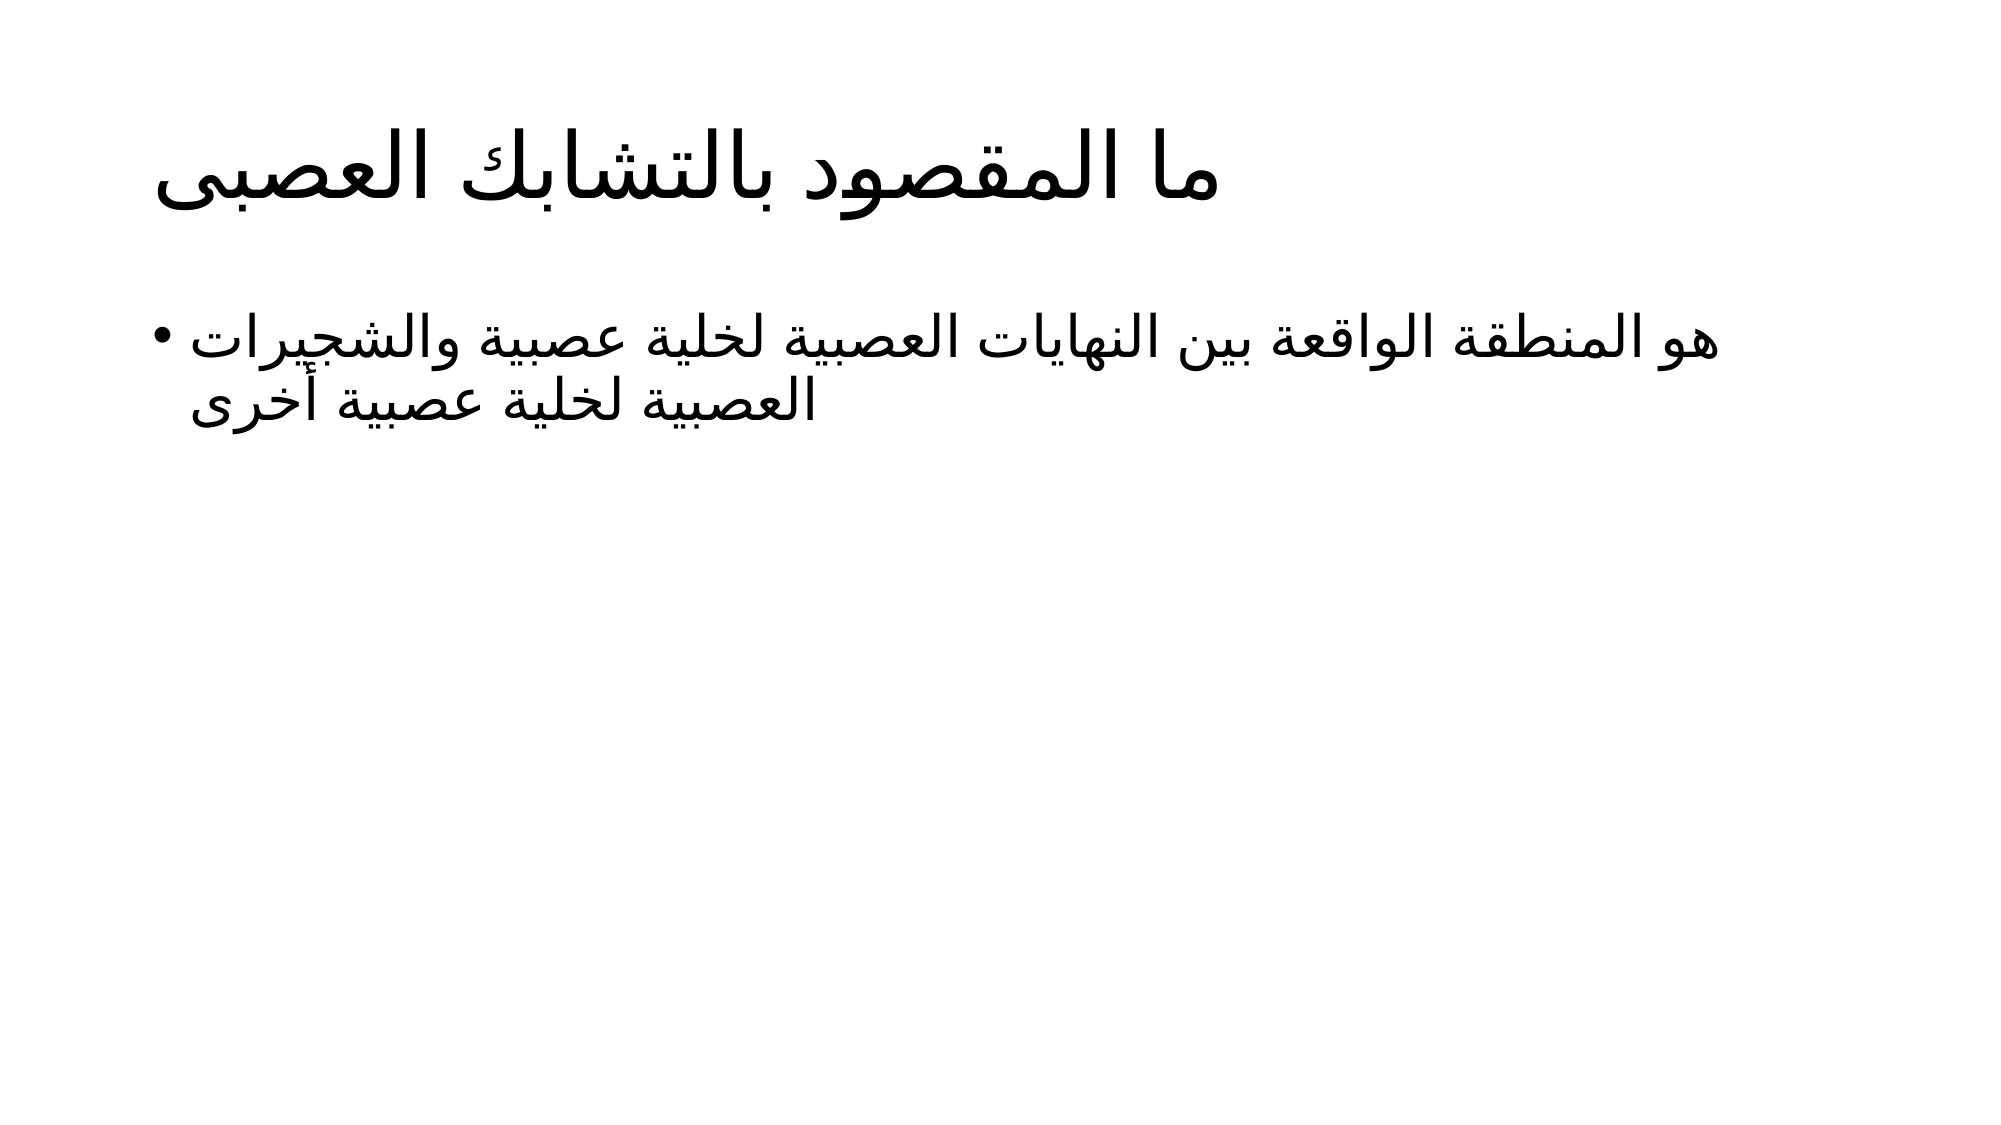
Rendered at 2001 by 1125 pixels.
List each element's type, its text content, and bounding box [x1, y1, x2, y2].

title ما المقصود بالتشابك العصبى [137, 59, 1863, 278]
list هو المنطقة الواقعة بين النهايات العصبية لخلية عصبية والشجيرات العصبية لخلية عصبية أخرى [137, 299, 1863, 1014]
